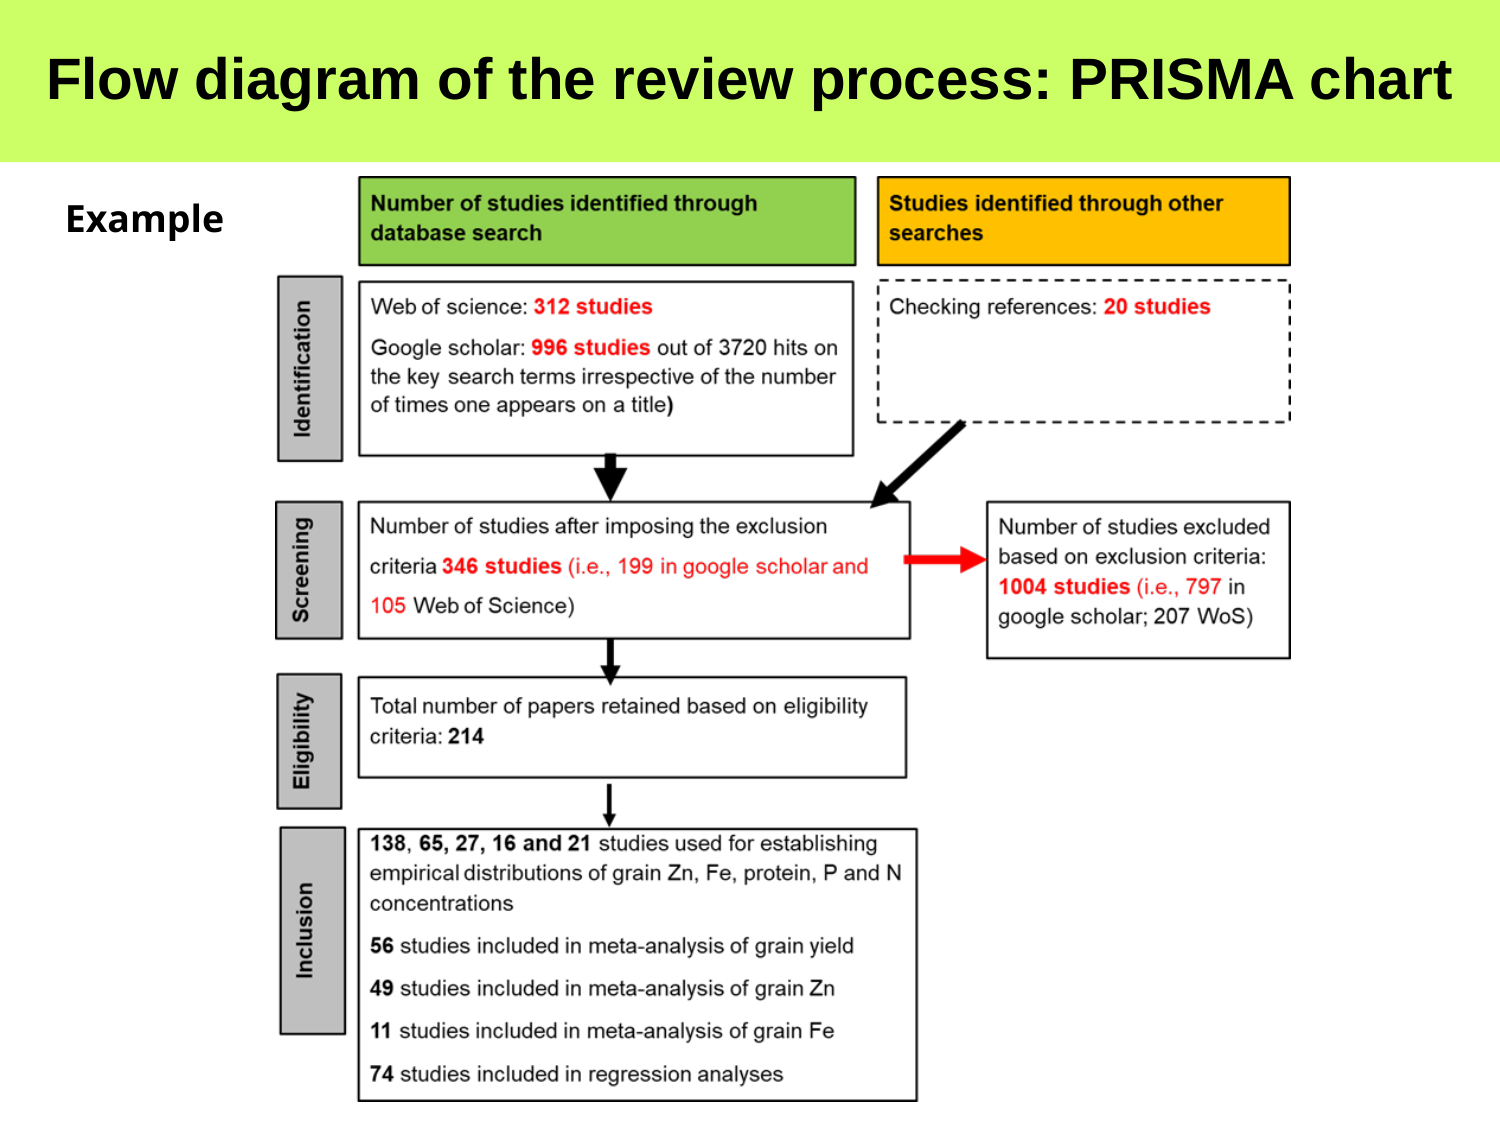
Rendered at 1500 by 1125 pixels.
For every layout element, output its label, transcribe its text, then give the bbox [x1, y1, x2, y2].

text_box Example [50, 187, 274, 248]
title Flow diagram of the review process: PRISMA chart [0, 0, 1500, 163]
picture [274, 176, 1292, 1102]
